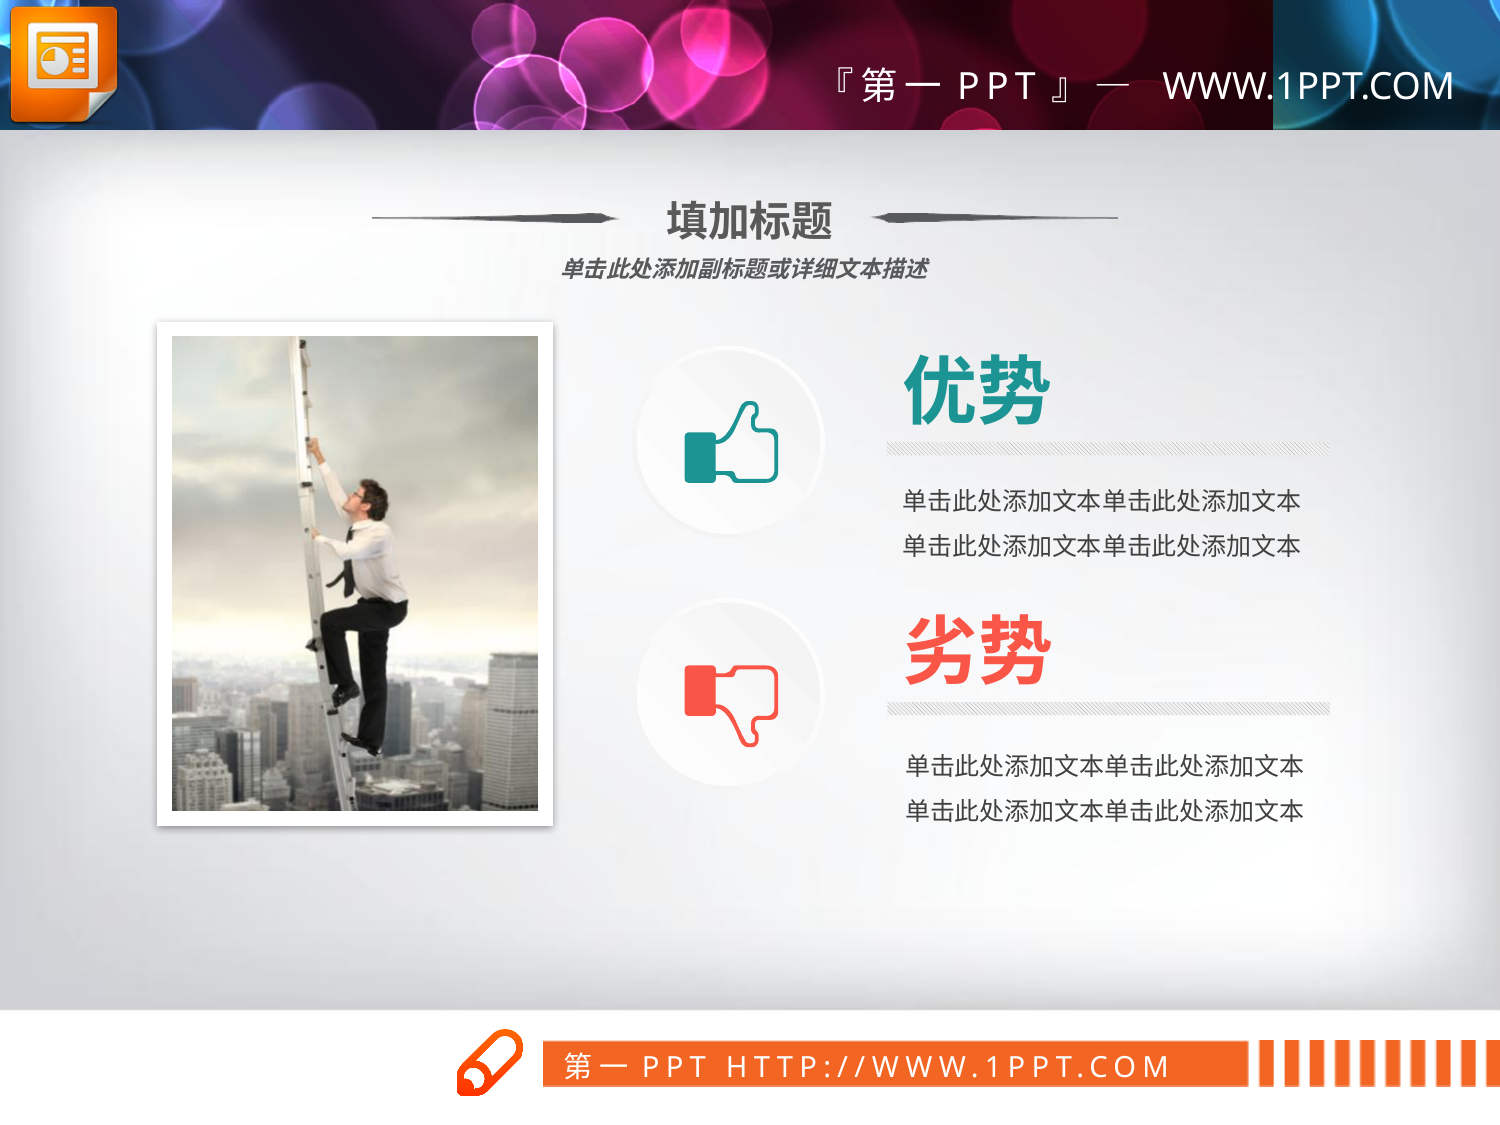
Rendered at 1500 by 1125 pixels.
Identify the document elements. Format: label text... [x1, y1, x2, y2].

text_box 优势 [887, 336, 1068, 441]
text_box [631, 597, 826, 792]
text_box 单击此处添加文本单击此处添加文本 单击此处添加文本单击此处添加文本 [890, 728, 1347, 833]
text_box 劣势 [888, 613, 1069, 701]
picture [543, 1040, 1500, 1087]
text_box 单击此处添加副标题或详细文本描述 [545, 246, 943, 290]
picture [0, 0, 1500, 1012]
text_box 单击此处添加文本单击此处添加文本 单击此处添加文本单击此处添加文本 [887, 463, 1344, 613]
text_box [886, 442, 1330, 456]
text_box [631, 345, 826, 540]
text_box [887, 702, 1330, 716]
text_box 填加标题 [584, 194, 916, 245]
